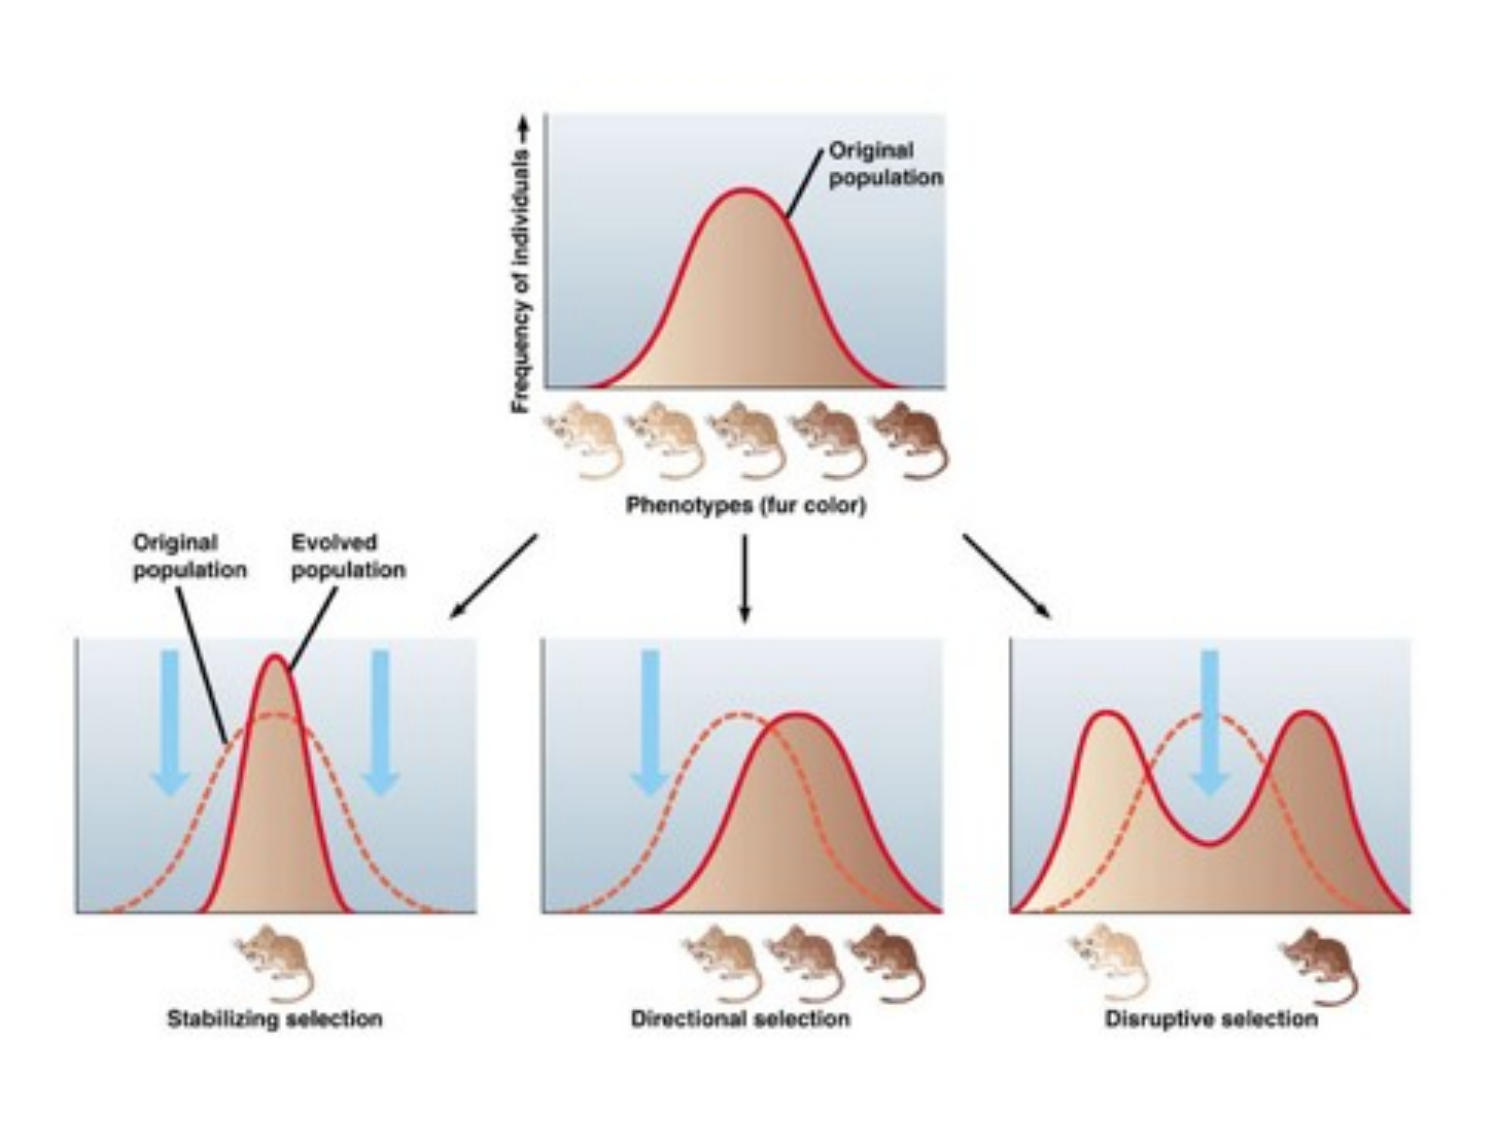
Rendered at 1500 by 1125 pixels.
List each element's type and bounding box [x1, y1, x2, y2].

picture [37, 74, 1459, 1073]
